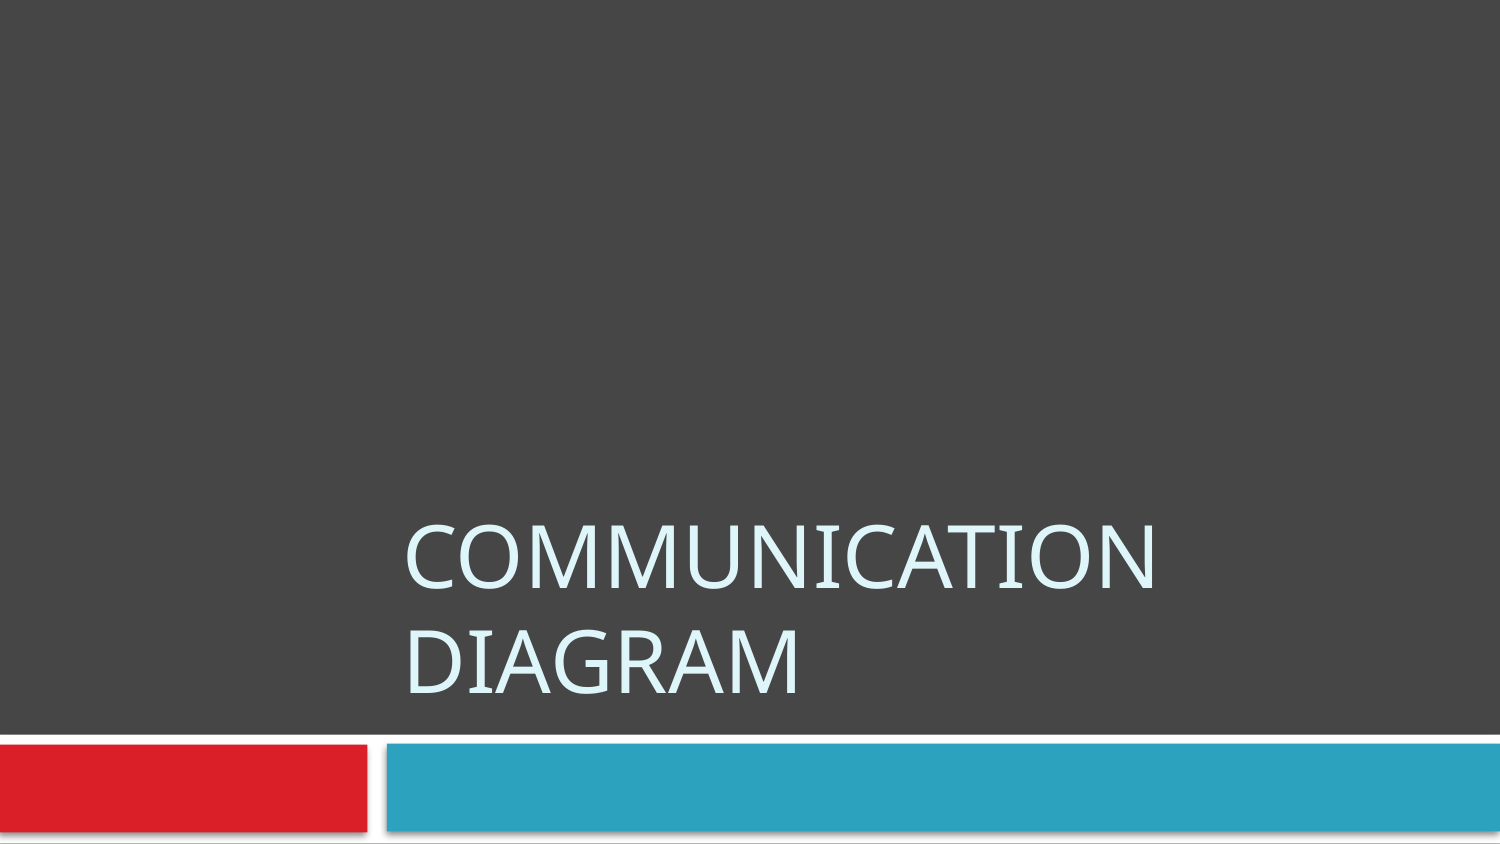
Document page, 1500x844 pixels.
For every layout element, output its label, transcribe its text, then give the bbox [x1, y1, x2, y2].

title Communication DIAGRAM [387, 384, 1450, 719]
